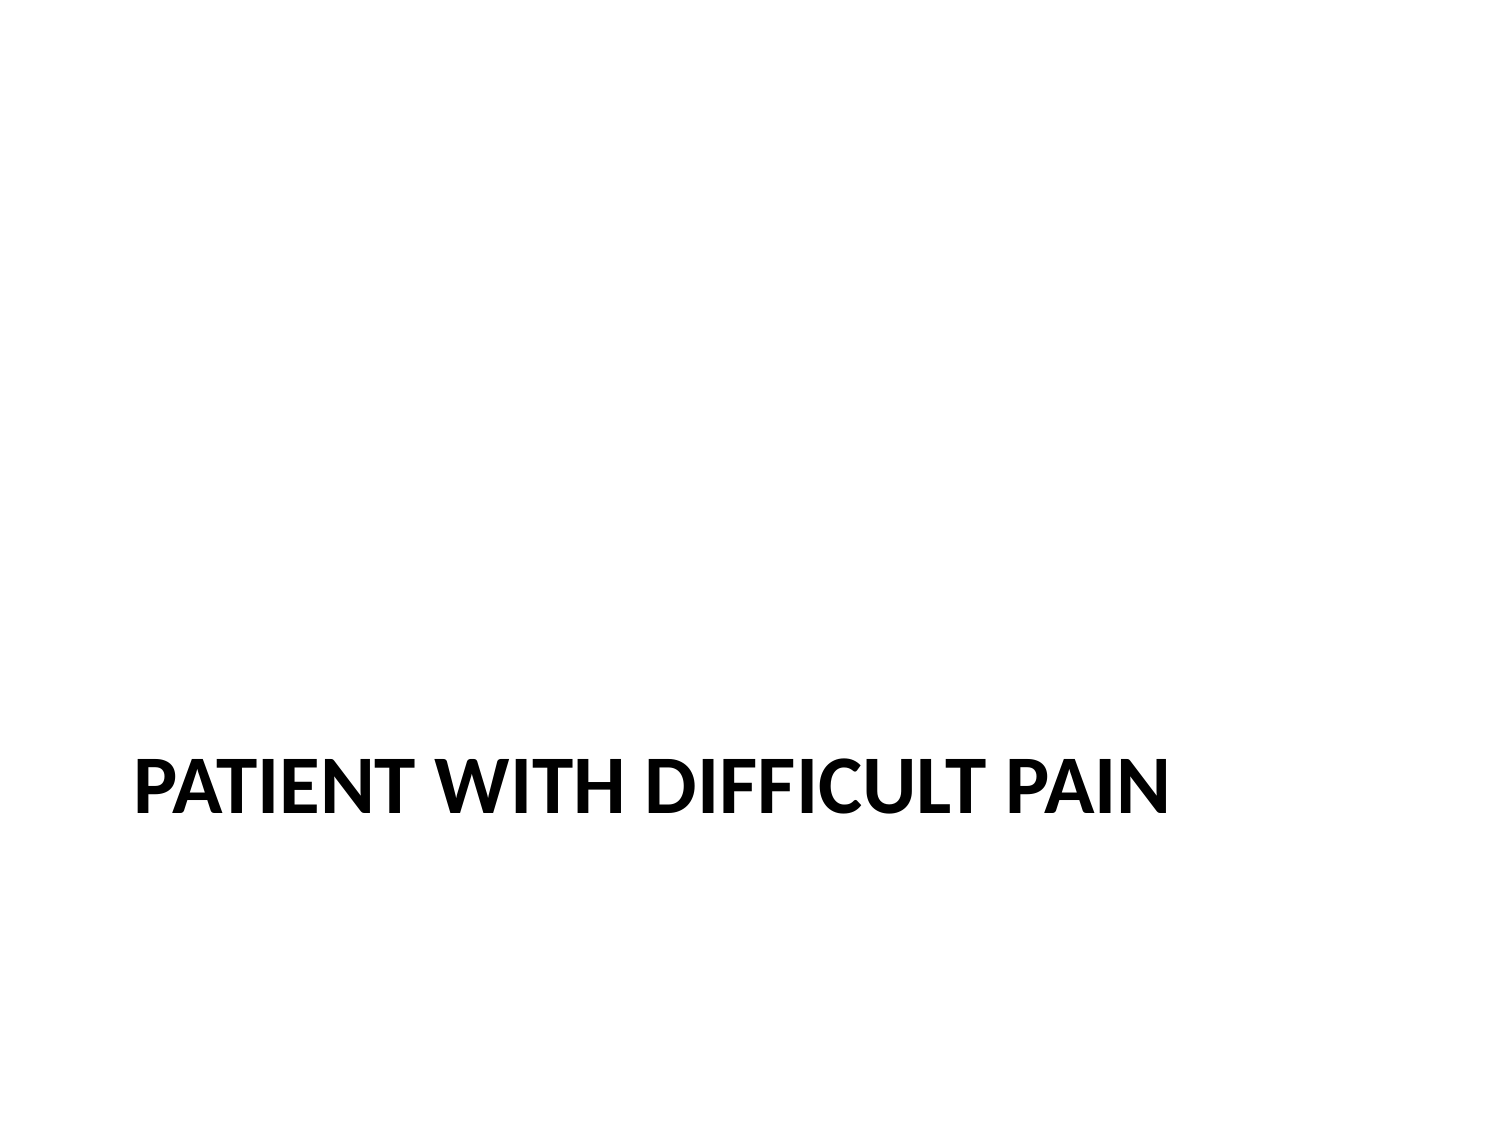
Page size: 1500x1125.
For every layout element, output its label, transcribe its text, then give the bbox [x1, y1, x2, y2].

title Patient with difficult pain [118, 722, 1394, 947]
